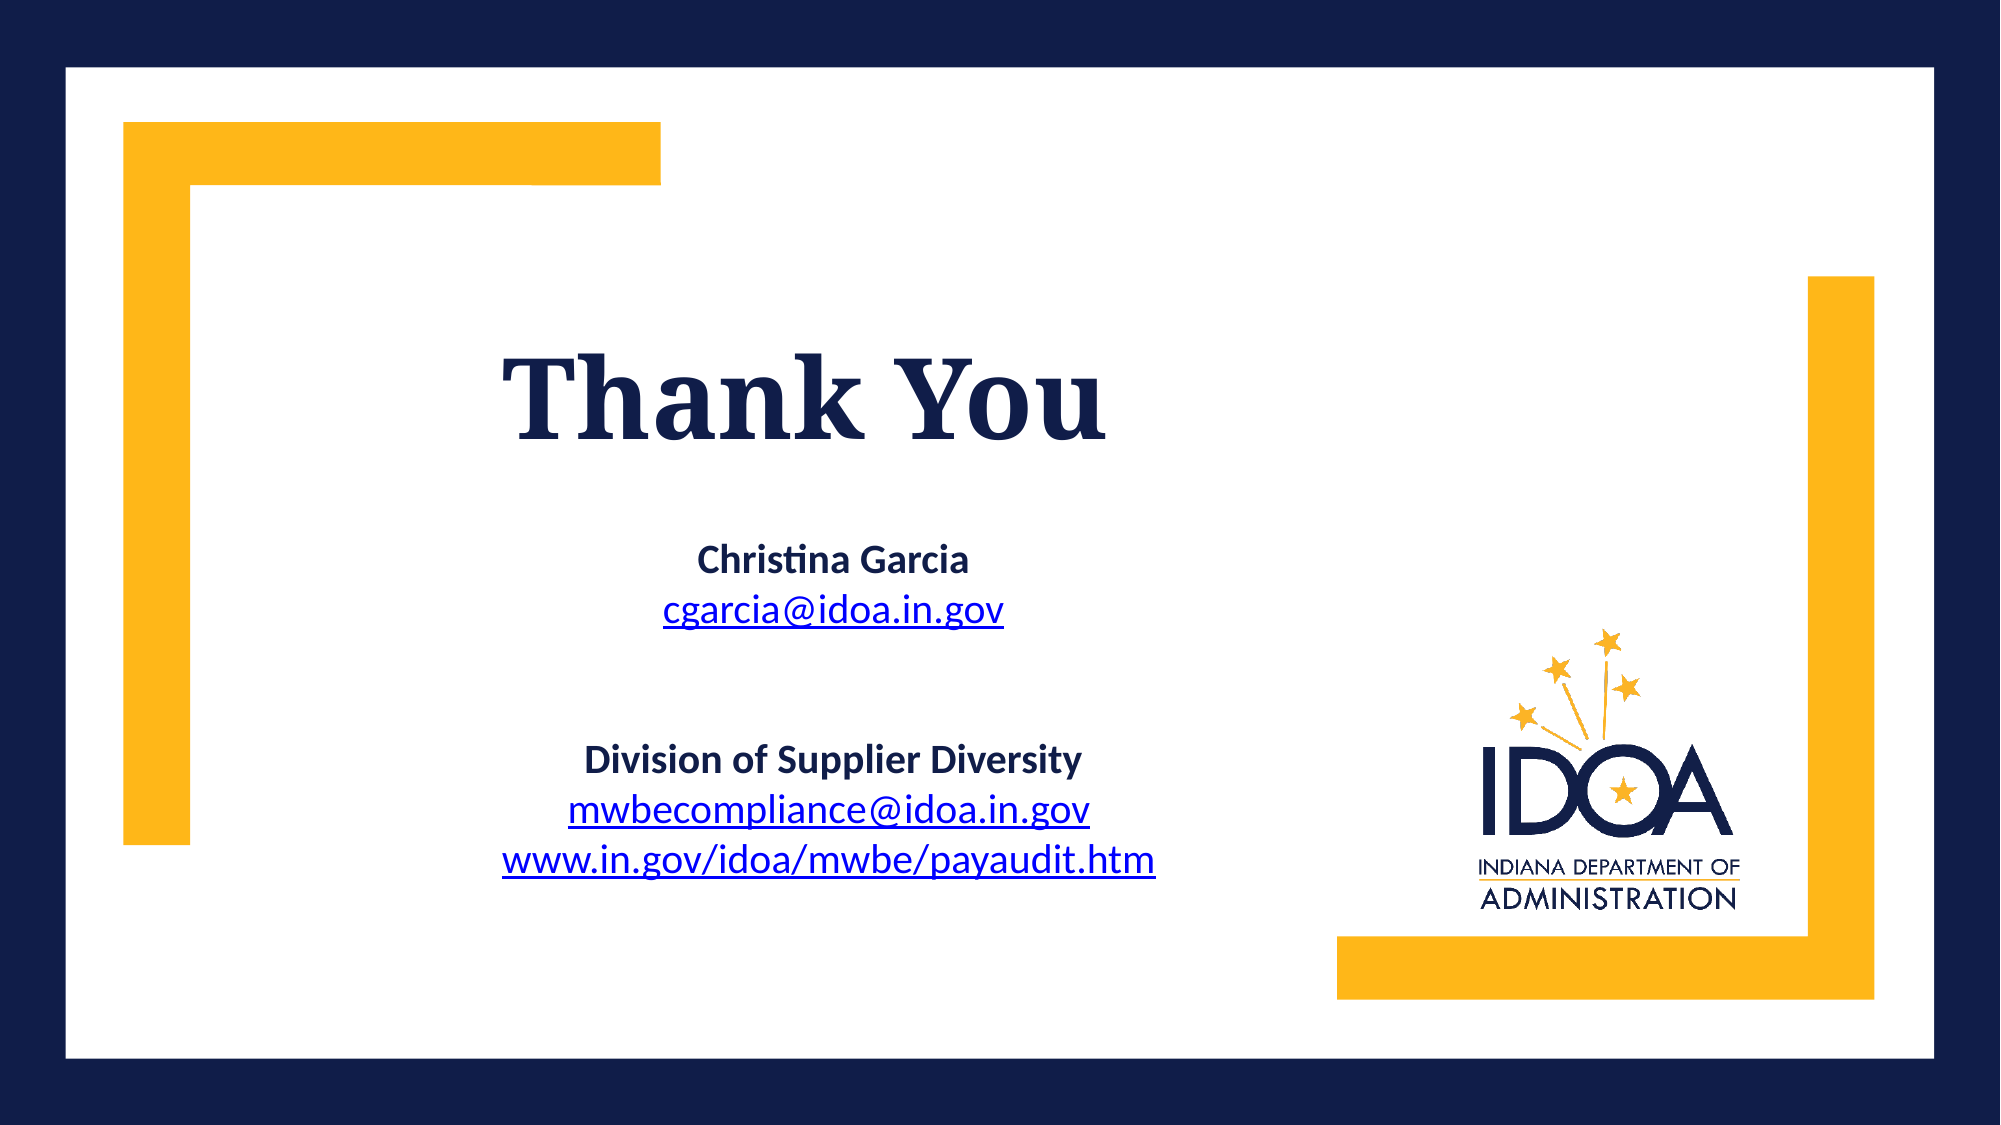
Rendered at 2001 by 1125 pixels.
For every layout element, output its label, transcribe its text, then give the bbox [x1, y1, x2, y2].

title Thank You Christina Garcia cgarcia@idoa.in.gov Division of Supplier Diversity mwbecompliance@idoa.in.gov www.in.gov/idoa/mwbe/payaudit.htm [187, 214, 1424, 890]
picture [1412, 599, 1800, 987]
